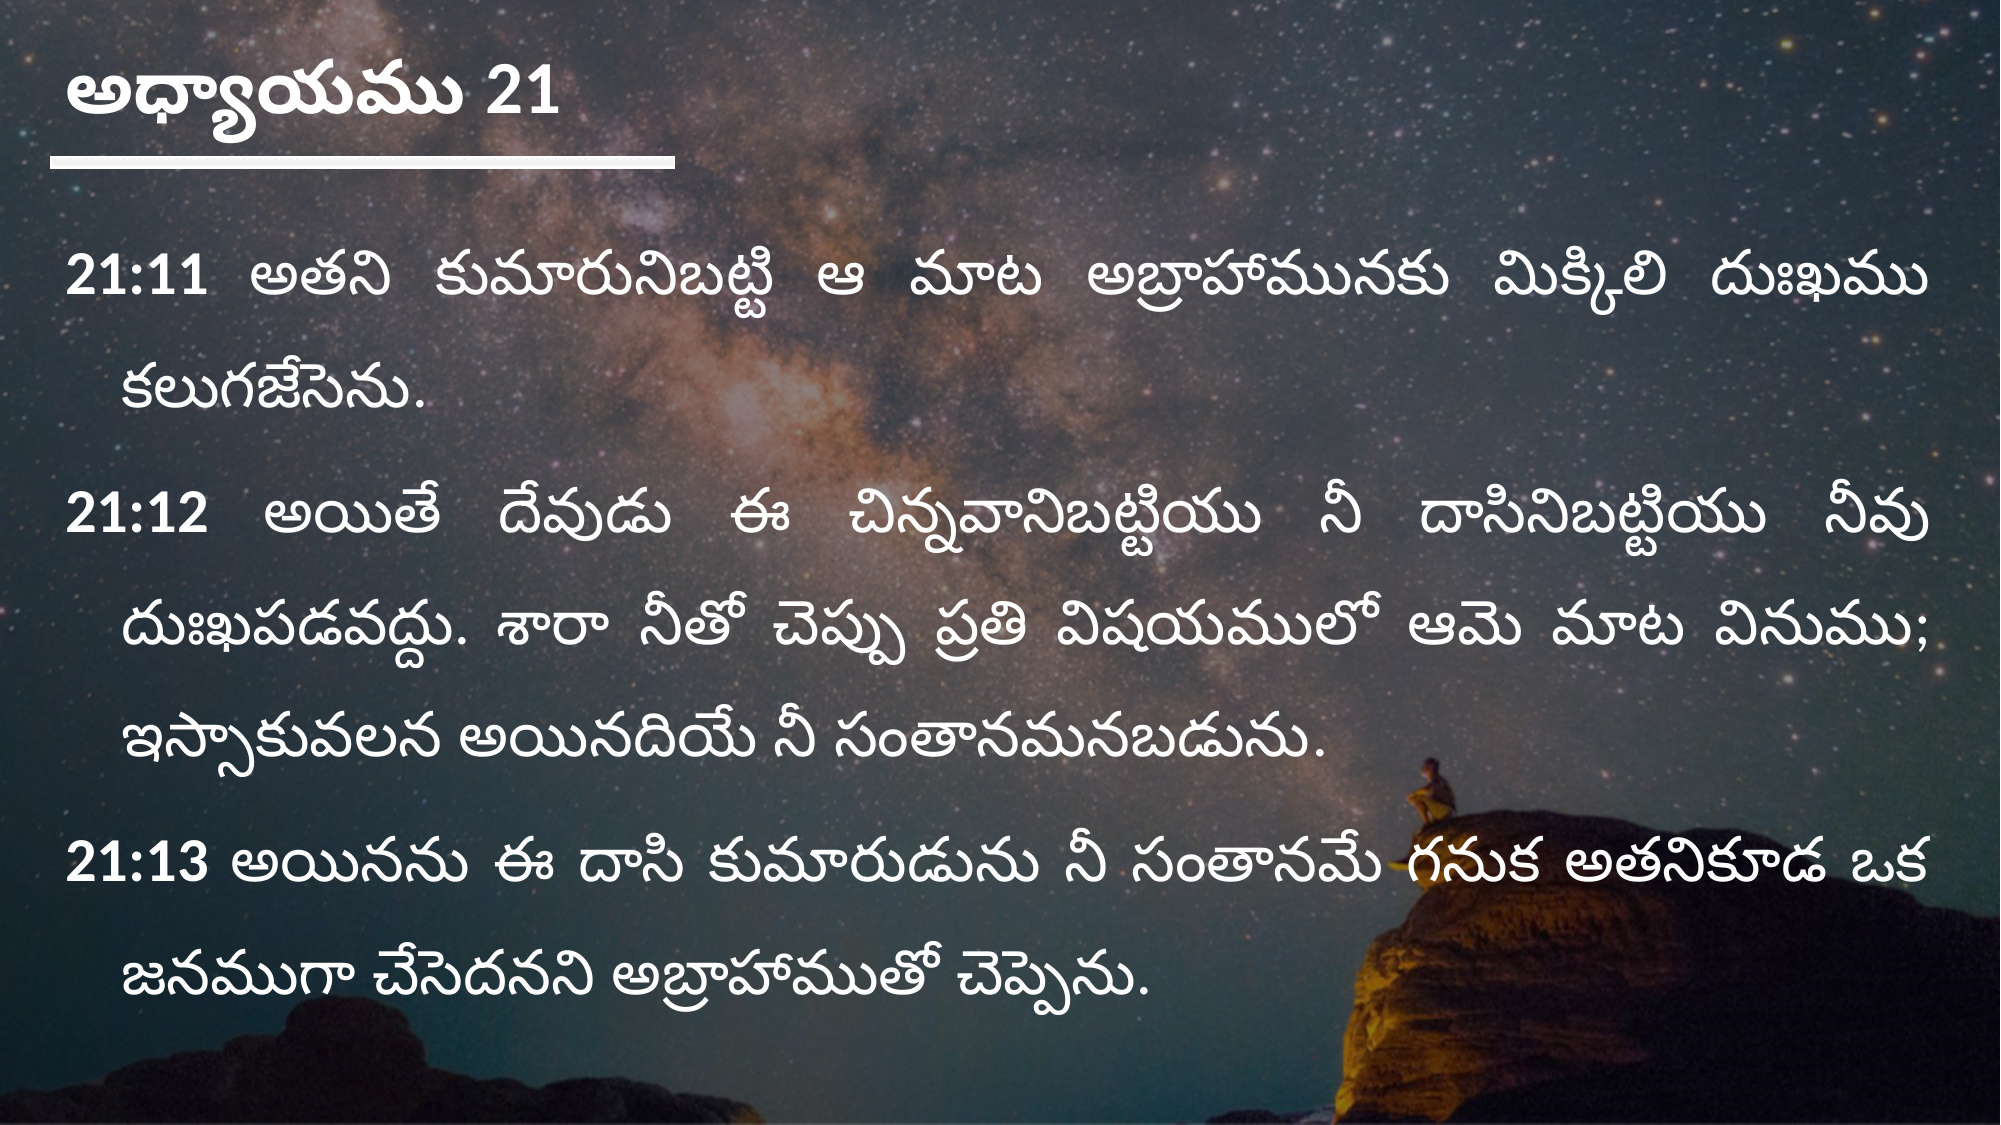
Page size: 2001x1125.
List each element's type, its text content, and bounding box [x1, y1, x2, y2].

list 21:11 అతని కుమారునిబట్టి ఆ మాట అబ్రాహామునకు మిక్కిలి దుఃఖము కలుగజేసెను. 21:12 అయితే దేవుడు ఈ చిన్నవానిబట్టియు నీ దాసినిబట్టియు నీవు దుఃఖపడవద్దు. శారా నీతో చెప్పు ప్రతి విషయములో ఆమె మాట వినుము; ఇస్సాకువలన అయినదియే నీ సంతానమనబడును. 21:13 అయినను ఈ దాసి కుమారుడును నీ సంతానమే గనుక అతనికూడ ఒక జనముగా చేసెదనని అబ్రాహాముతో చెప్పెను. [50, 187, 1946, 1063]
picture [0, 0, 2000, 1125]
title అధ్యాయము 21 [50, 0, 1925, 167]
